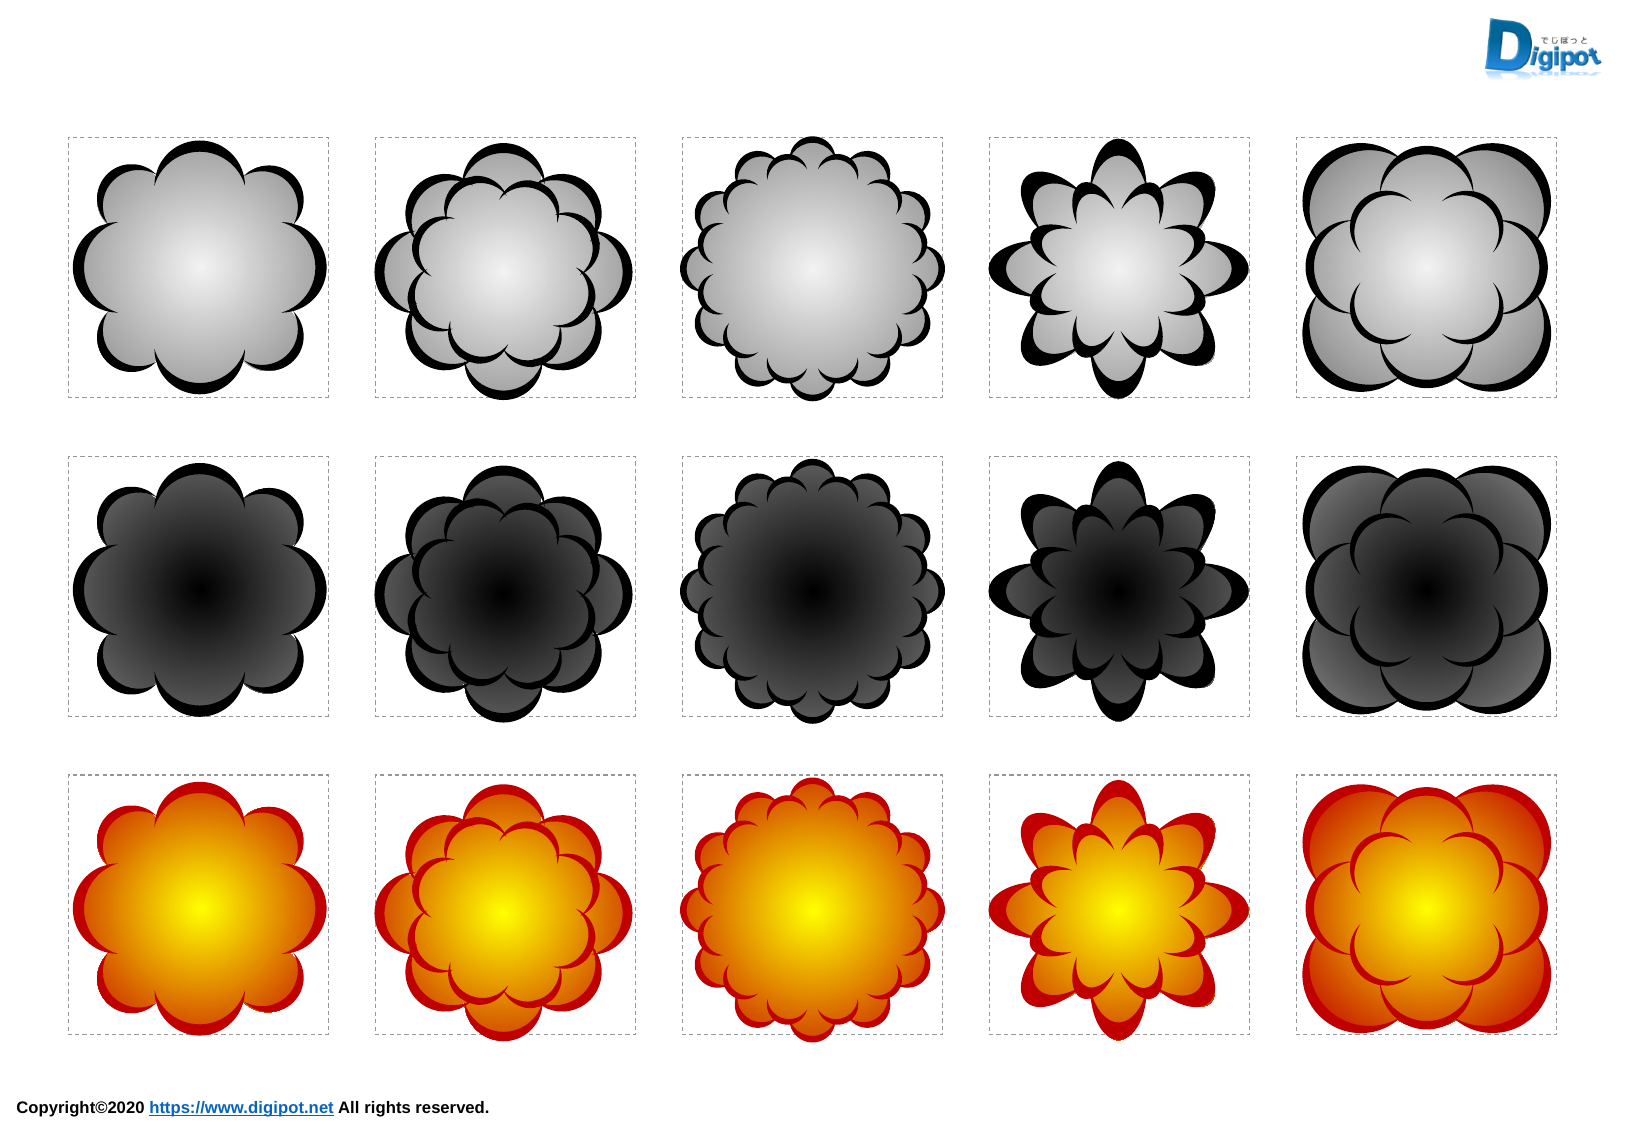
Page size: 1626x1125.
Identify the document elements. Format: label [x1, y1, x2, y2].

text_box [988, 461, 1249, 722]
text_box [679, 136, 945, 402]
text_box [72, 140, 327, 395]
text_box [1302, 142, 1552, 392]
text_box [374, 465, 633, 723]
text_box [374, 784, 633, 1042]
text_box [1302, 784, 1552, 1034]
text_box [72, 781, 327, 1036]
text_box [679, 458, 945, 724]
text_box [988, 779, 1249, 1041]
text_box [374, 143, 633, 401]
picture [1485, 18, 1602, 82]
text_box [679, 777, 945, 1043]
text_box [988, 138, 1249, 400]
text_box [1302, 465, 1552, 715]
text_box [72, 462, 327, 717]
